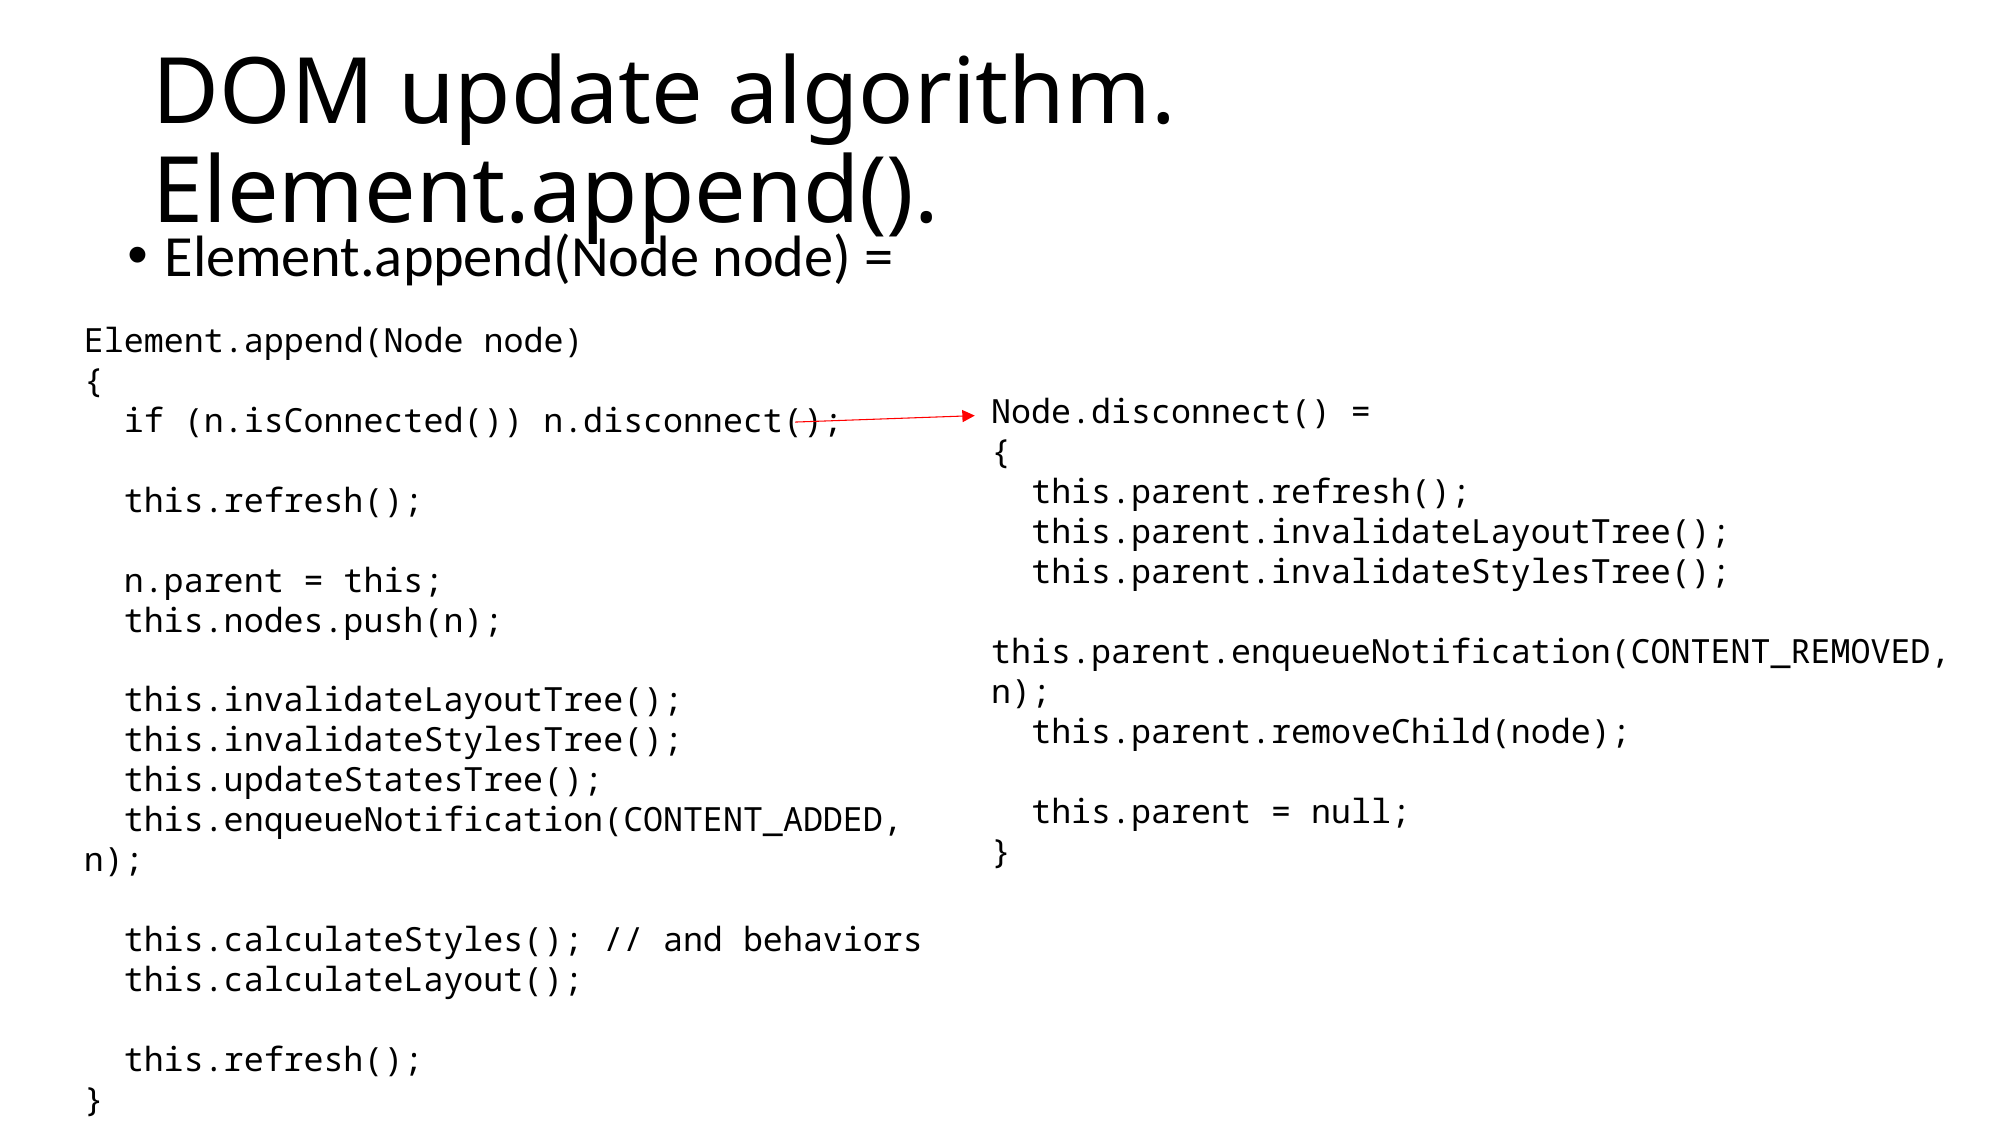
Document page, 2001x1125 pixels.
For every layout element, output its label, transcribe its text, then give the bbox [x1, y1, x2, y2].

text_box Node.disconnect() = { this.parent.refresh(); this.parent.invalidateLayoutTree(); this.parent.invalidateStylesTree(); this.parent.enqueueNotification(CONTENT_REMOVED, n); this.parent.removeChild(node); this.parent = null; } [976, 383, 2000, 878]
title DOM update algorithm. Element.append(). [137, 59, 1863, 227]
list Element.append(Node node) = [112, 218, 1838, 323]
text_box Element.append(Node node) { if (n.isConnected()) n.disconnect(); this.refresh(); n.parent = this; this.nodes.push(n); this.invalidateLayoutTree(); this.invalidateStylesTree(); this.updateStatesTree(); this.enqueueNotification(CONTENT_ADDED, n); this.calculateStyles(); // and behaviors this.calculateLayout(); this.refresh(); } [69, 311, 961, 1125]
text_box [795, 415, 975, 423]
